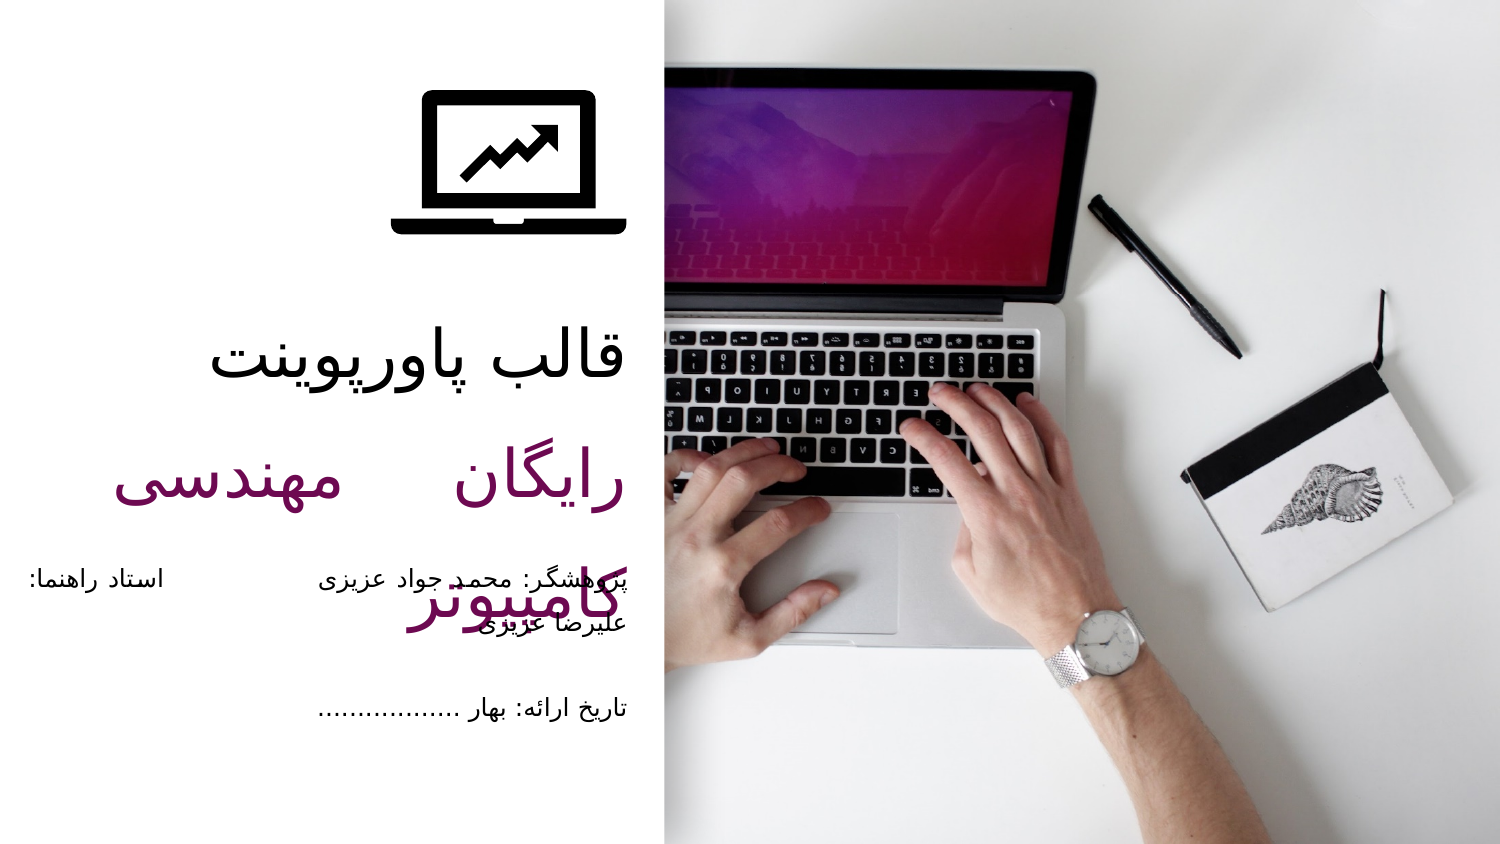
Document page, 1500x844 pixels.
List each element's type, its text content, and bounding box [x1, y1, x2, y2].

text_box تاریخ ارائه: بهار .................. [43, 669, 643, 729]
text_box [390, 89, 627, 235]
text_box قالب پاورپوینت رایگان مهندسی کامپیوتر [11, 263, 643, 539]
text_box پژوهشگر: محمد جواد عزیزی استاد راهنما: علیرضا عزیزی [11, 539, 643, 690]
picture [665, 0, 1500, 844]
